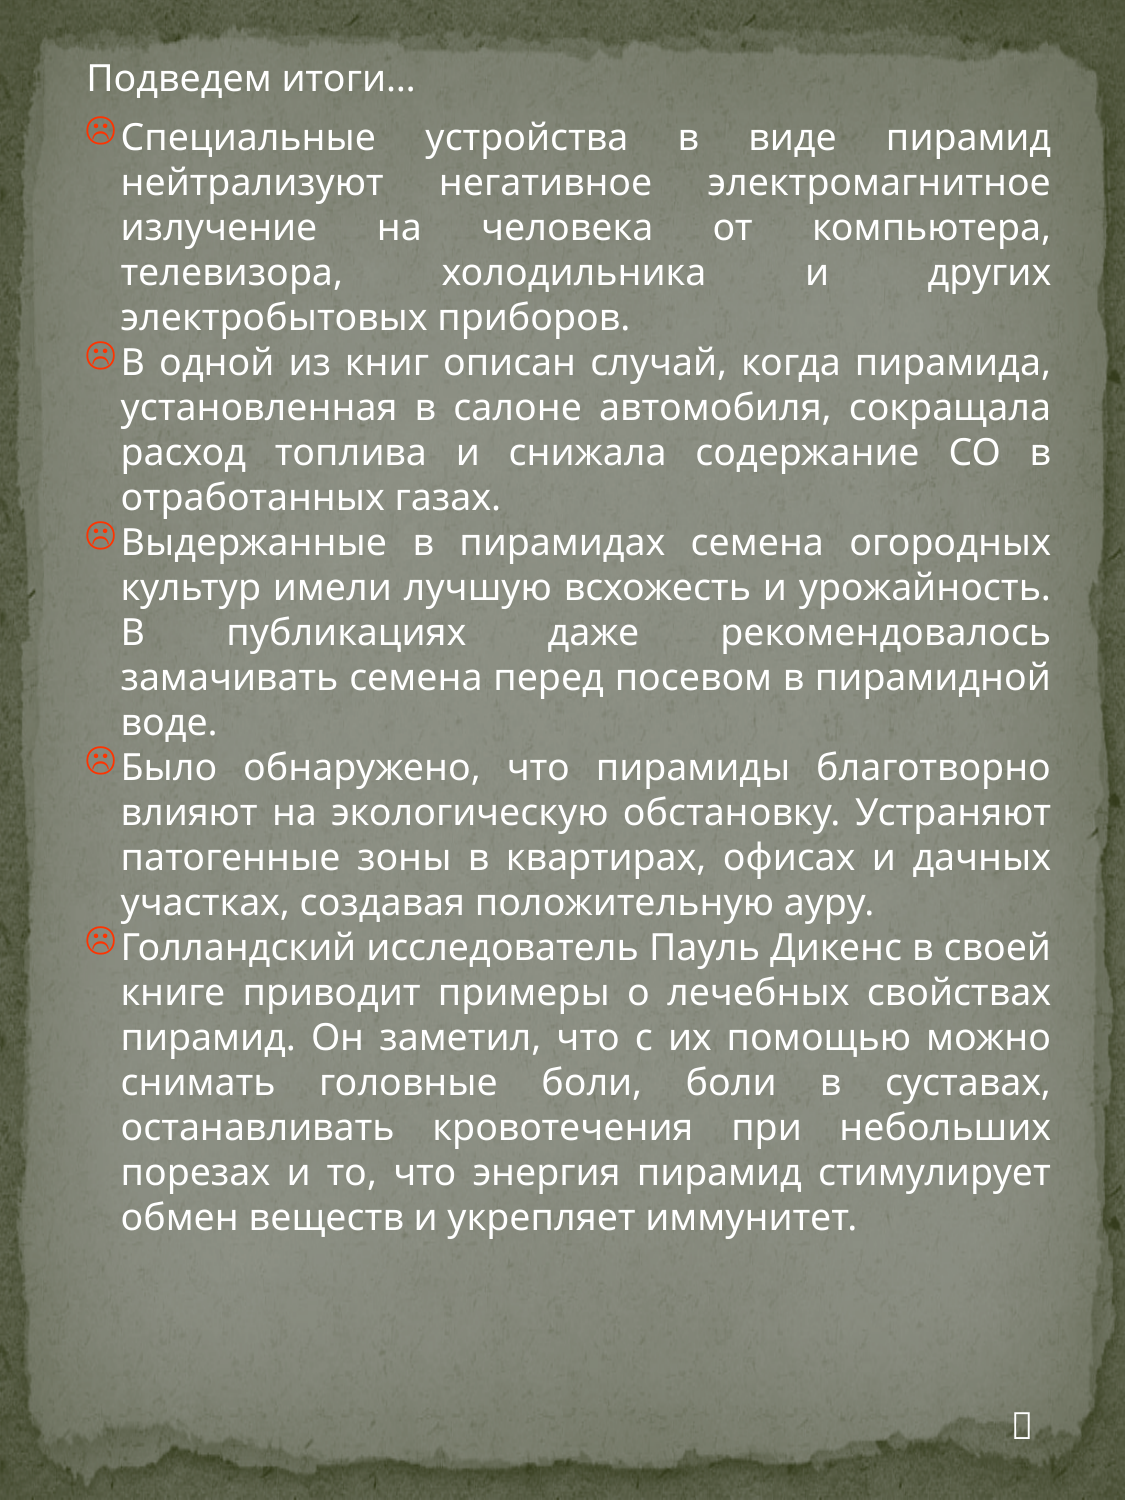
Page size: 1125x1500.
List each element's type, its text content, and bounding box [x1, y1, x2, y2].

text_box Подведем итоги… [71, 46, 431, 105]
text_box Специальные устройства в виде пирамид нейтрализуют негативное электромагнитное излучение на человека от компьютера, телевизора, холодильника и других электробытовых приборов. В одной из книг описан случай, когда пирамида, установленная в салоне автомобиля, сокращала расход топлива и снижала содержание СО в отработанных газах. Выдержанные в пирамидах семена огородных культур имели лучшую всхожесть и урожайность. В публикациях даже рекомендовалось замачивать семена перед посевом в пирамидной воде. Было обнаружено, что пирамиды благотворно влияют на экологическую обстановку. Устраняют патогенные зоны в квартирах, офисах и дачных участках, создавая положительную ауру. Голландский исследователь Пауль Дикенс в своей книге приводит примеры о лечебных свойствах пирамид. Он заметил, что с их помощью можно снимать головные боли, боли в суставах, останавливать кровотечения при небольших порезах и то, что энергия пирамид стимулирует обмен веществ и укрепляет иммунитет. [70, 105, 1067, 1291]
text_box  [996, 1394, 1067, 1500]
